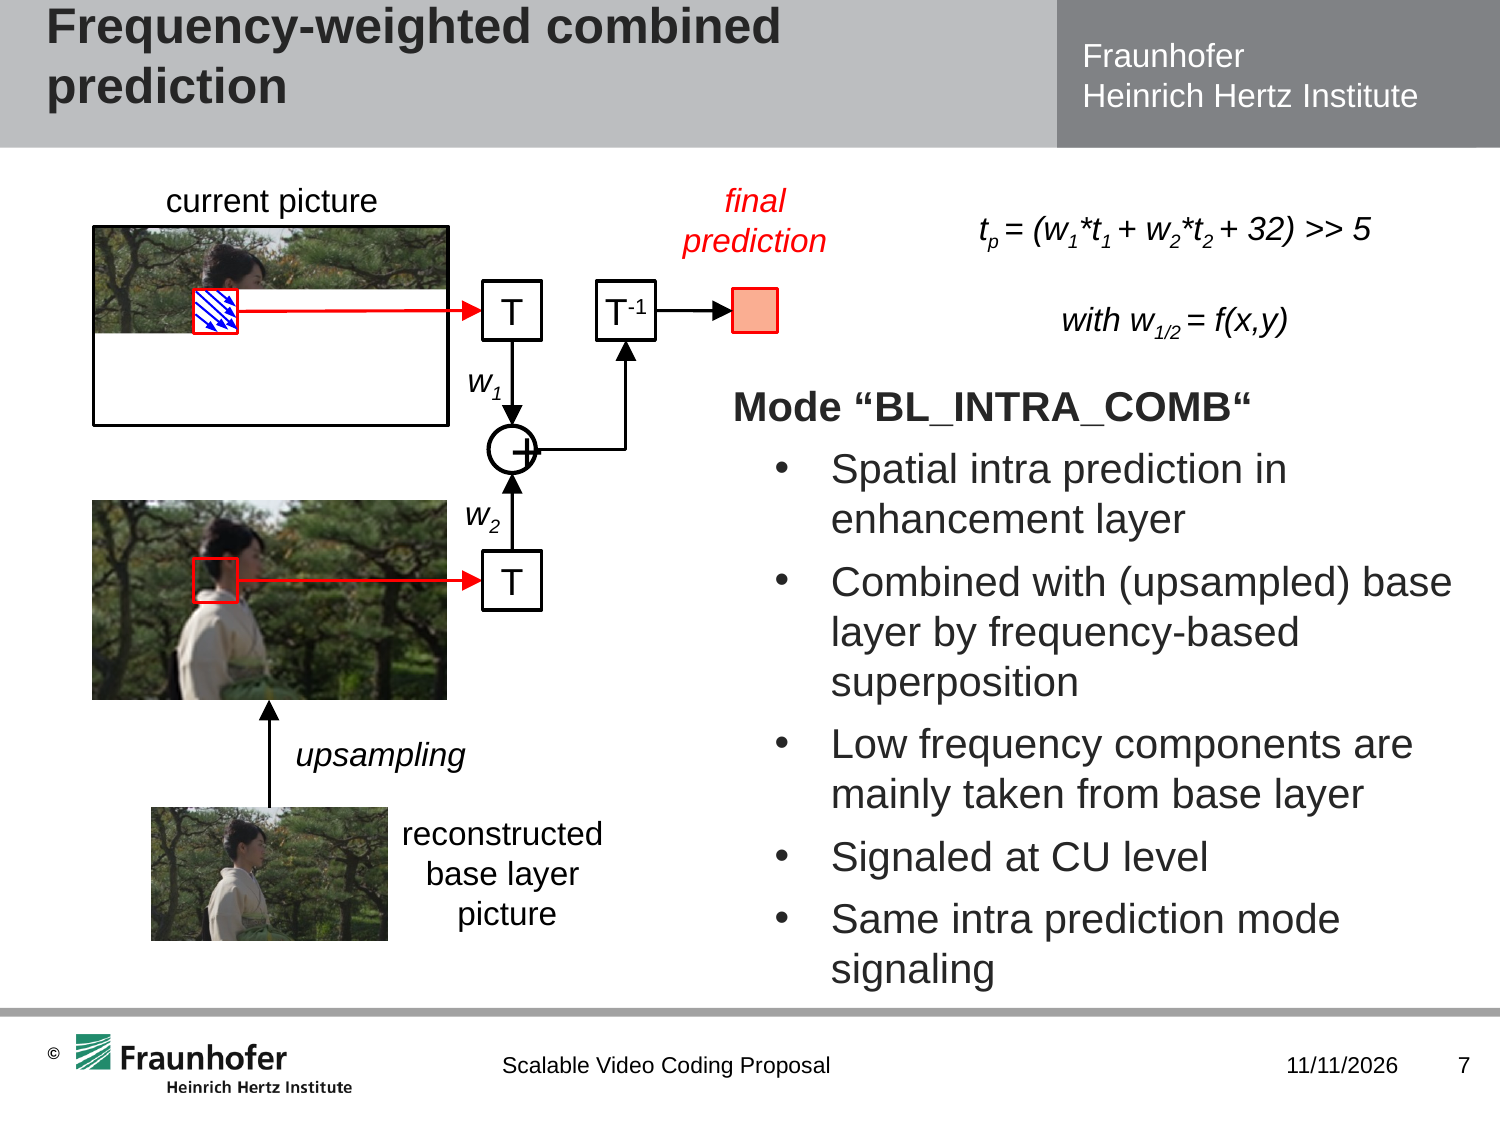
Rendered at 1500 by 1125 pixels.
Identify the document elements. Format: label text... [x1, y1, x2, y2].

text_box T-1 [594, 279, 657, 342]
text_box [731, 287, 779, 335]
text_box [190, 291, 449, 341]
list Mode “BL_INTRA_COMB“ Spatial intra prediction in enhancement layer Combined with (upsampled) base layer by frequency-based superposition Low frequency components are mainly taken from base layer Signaled at CU level Same intra prediction mode signaling [732, 379, 1483, 995]
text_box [193, 288, 239, 334]
text_box w1 [453, 351, 507, 412]
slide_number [1019, 1034, 1394, 1094]
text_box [535, 339, 627, 450]
picture [150, 807, 388, 941]
text_box reconstructed base layer picture [386, 805, 620, 940]
title Frequency-weighted combined prediction [46, 54, 992, 114]
text_box upsampling [274, 725, 493, 781]
footer Scalable Video Coding Proposal [442, 1034, 1008, 1094]
text_box + [486, 423, 537, 475]
text_box T [481, 549, 544, 612]
text_box tp = (w1*t1 + w2*t2 + 32) >> 5 with w1/2 = f(x,y) [903, 199, 1447, 351]
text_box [93, 225, 449, 426]
text_box current picture [96, 172, 449, 225]
picture [76, 1034, 352, 1093]
text_box final prediction [664, 172, 846, 267]
picture [91, 500, 447, 701]
text_box w2 [448, 484, 507, 545]
text_box T [481, 279, 544, 342]
slide_number 7 [1394, 1034, 1471, 1094]
